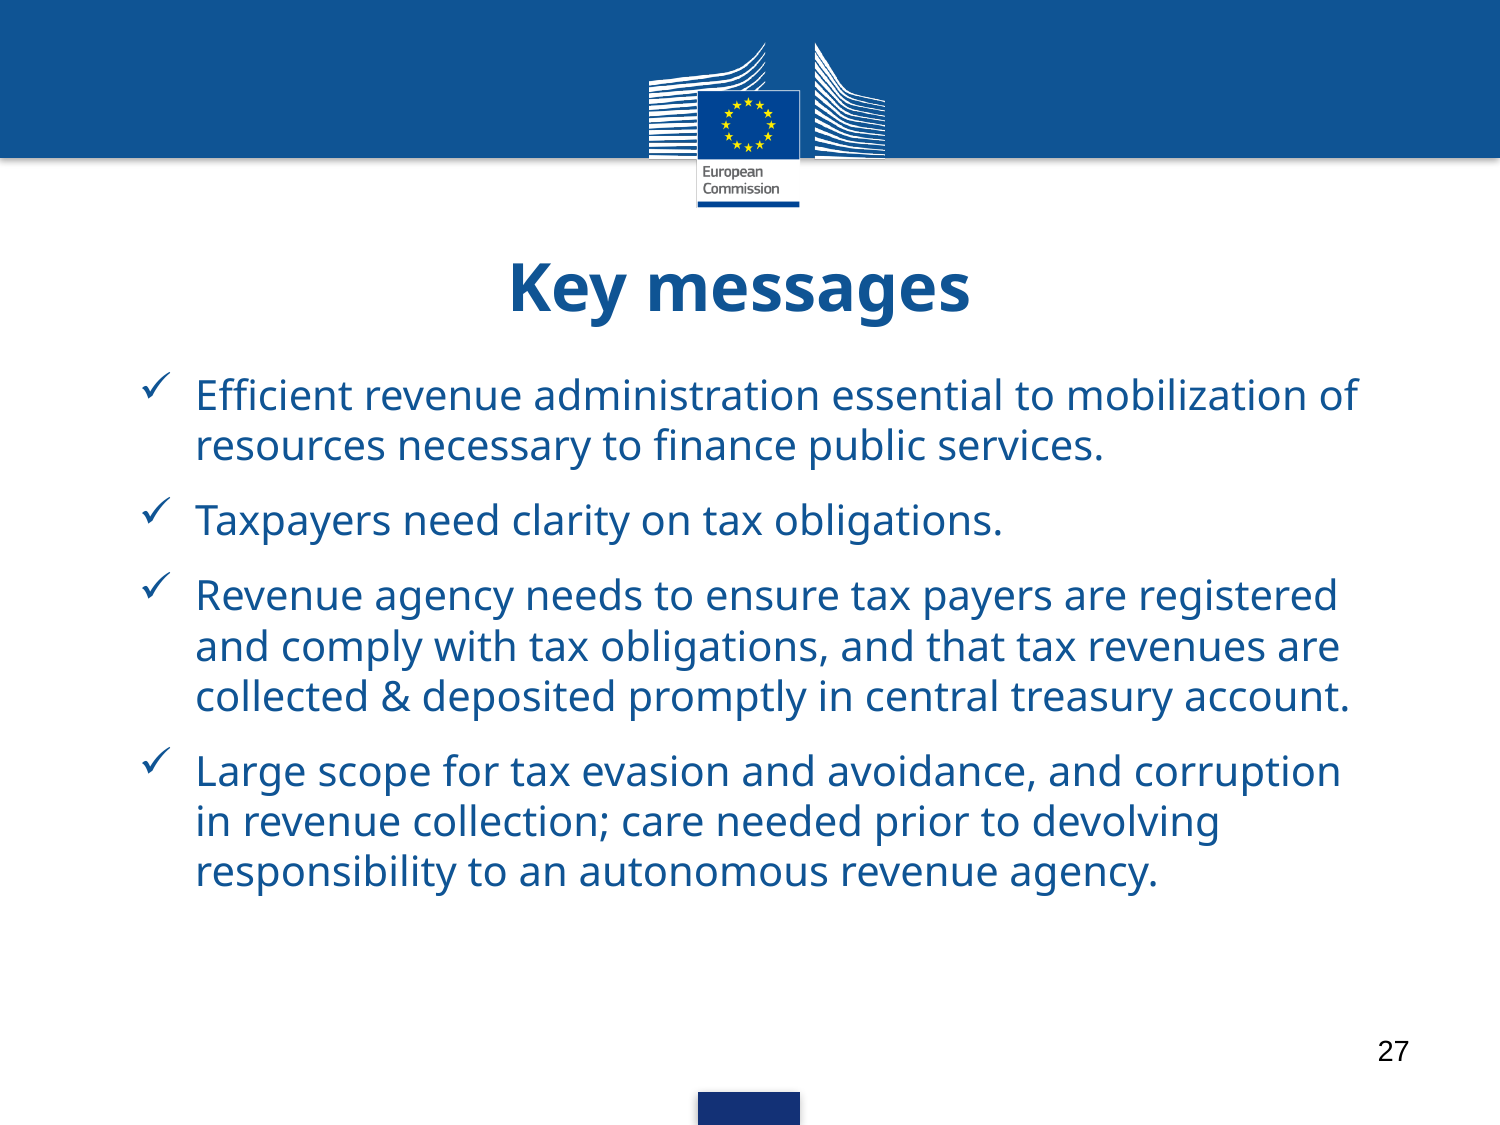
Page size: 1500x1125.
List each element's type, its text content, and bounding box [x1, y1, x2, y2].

picture [649, 42, 885, 207]
title Key messages [64, 207, 1416, 362]
slide_number 27 [1074, 1024, 1426, 1103]
list Efficient revenue administration essential to mobilization of resources necessary to finance public services. Taxpayers need clarity on tax obligations. Revenue agency needs to ensure tax payers are registered and comply with tax obligations, and that tax revenues are collected & deposited promptly in central treasury account. Large scope for tax evasion and avoidance, and corruption in revenue collection; care needed prior to devolving responsibility to an autonomous revenue agency. [123, 362, 1388, 1084]
